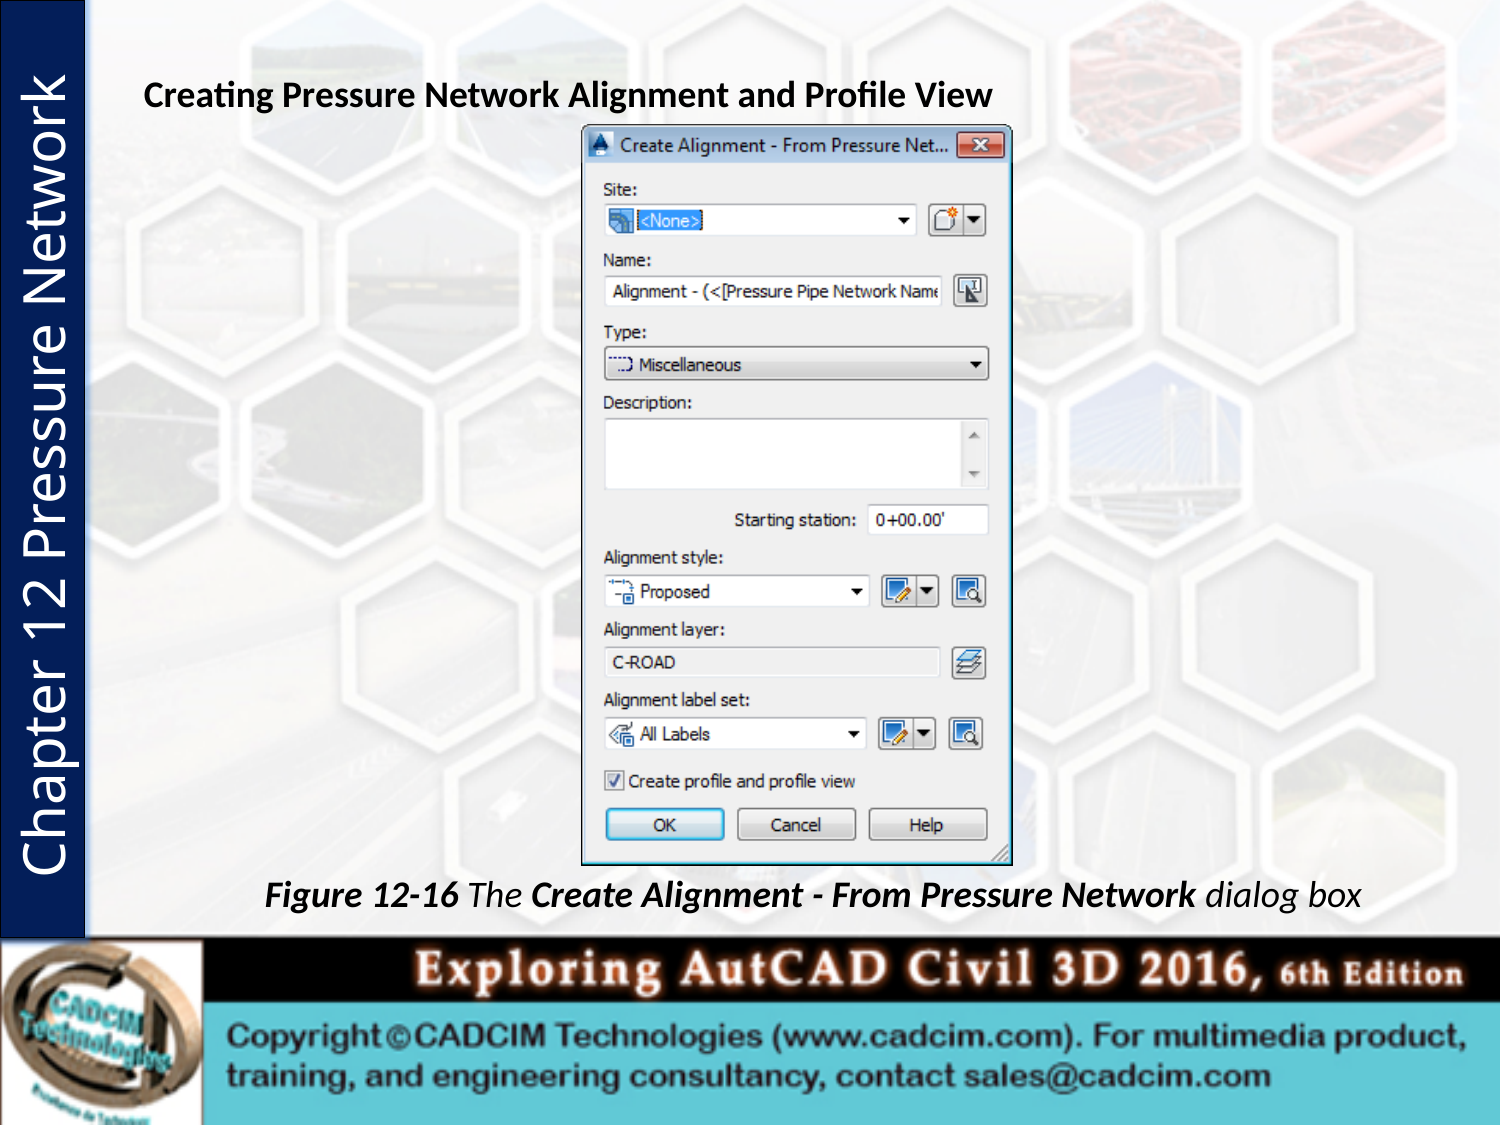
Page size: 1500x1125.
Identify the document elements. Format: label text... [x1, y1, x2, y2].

picture [0, 0, 1500, 1125]
text_box Figure 12-16 The Create Alignment - From Pressure Network dialog box [209, 862, 1418, 923]
text_box Chapter 12 Pressure Network [0, 0, 85, 938]
text_box Creating Pressure Network Alignment and Profile View [129, 62, 1252, 123]
